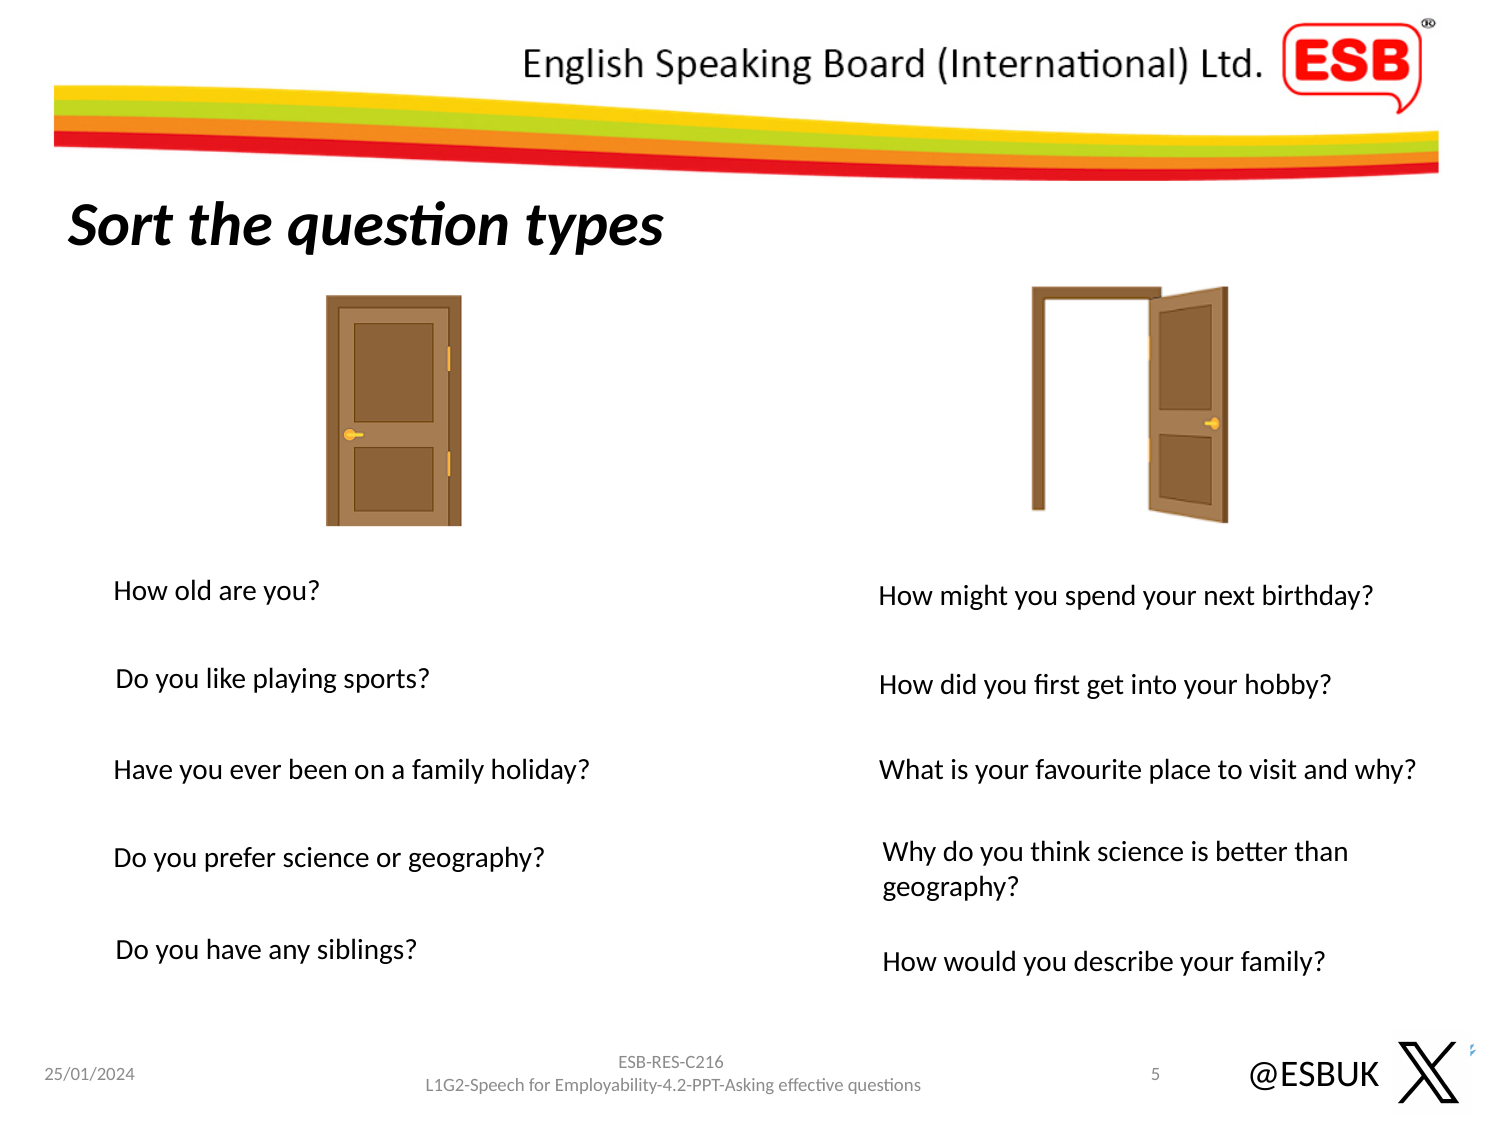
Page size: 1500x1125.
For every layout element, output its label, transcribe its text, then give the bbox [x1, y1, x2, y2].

text_box Do you have any siblings? [100, 922, 550, 973]
picture [0, 0, 1500, 189]
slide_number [29, 1042, 367, 1103]
footer ESB-RES-C216 L1G2-Speech for Employability-4.2-PPT-Asking effective questions [395, 1042, 930, 1103]
picture [316, 283, 475, 534]
text_box How would you describe your family? [867, 935, 1454, 985]
text_box Why do you think science is better than geography? [867, 824, 1454, 910]
text_box Have you ever been on a family holiday? [98, 743, 849, 793]
text_box Do you like playing sports? [100, 652, 572, 703]
slide_number 5 [930, 1042, 1176, 1103]
text_box How might you spend your next birthday? [863, 569, 1401, 620]
text_box Do you prefer science or geography? [98, 830, 628, 881]
picture [997, 266, 1264, 556]
title Sort the question types [53, 183, 1347, 267]
text_box How did you first get into your hobby? [864, 657, 1451, 708]
text_box What is your favourite place to visit and why? [864, 743, 1451, 793]
text_box How old are you? [98, 563, 433, 614]
picture [1390, 1029, 1476, 1116]
